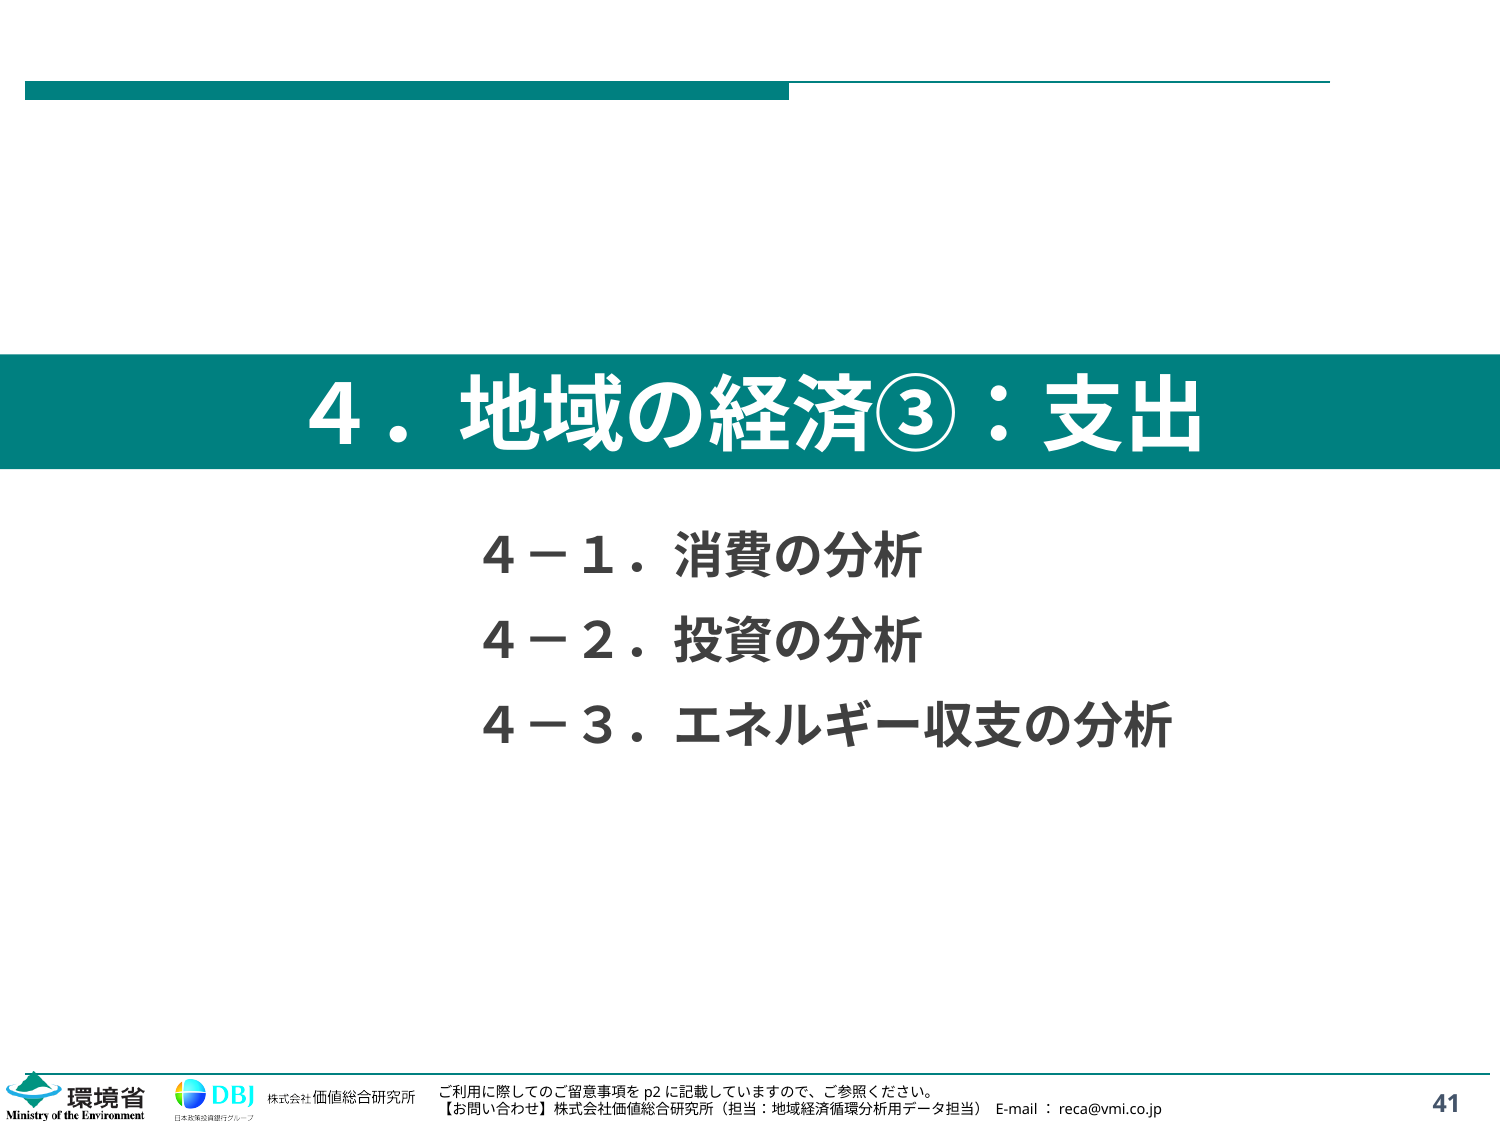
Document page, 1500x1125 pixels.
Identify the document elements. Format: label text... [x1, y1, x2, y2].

picture [171, 1075, 419, 1125]
picture [2, 1071, 148, 1125]
slide_number 41 [1393, 1079, 1500, 1122]
text_box ご利用に際してのご留意事項をp2に記載していますので、ご参照ください。 【お問い合わせ】株式会社価値総合研究所（担当：地域経済循環分析用データ担当） E-mail：reca@vmi.co.jp [423, 1075, 1188, 1125]
text_box ４．地域の経済③：支出 [0, 354, 1500, 470]
text_box ４－１．消費の分析 ４－２．投資の分析 ４－３．エネルギー収支の分析 [458, 515, 1265, 761]
